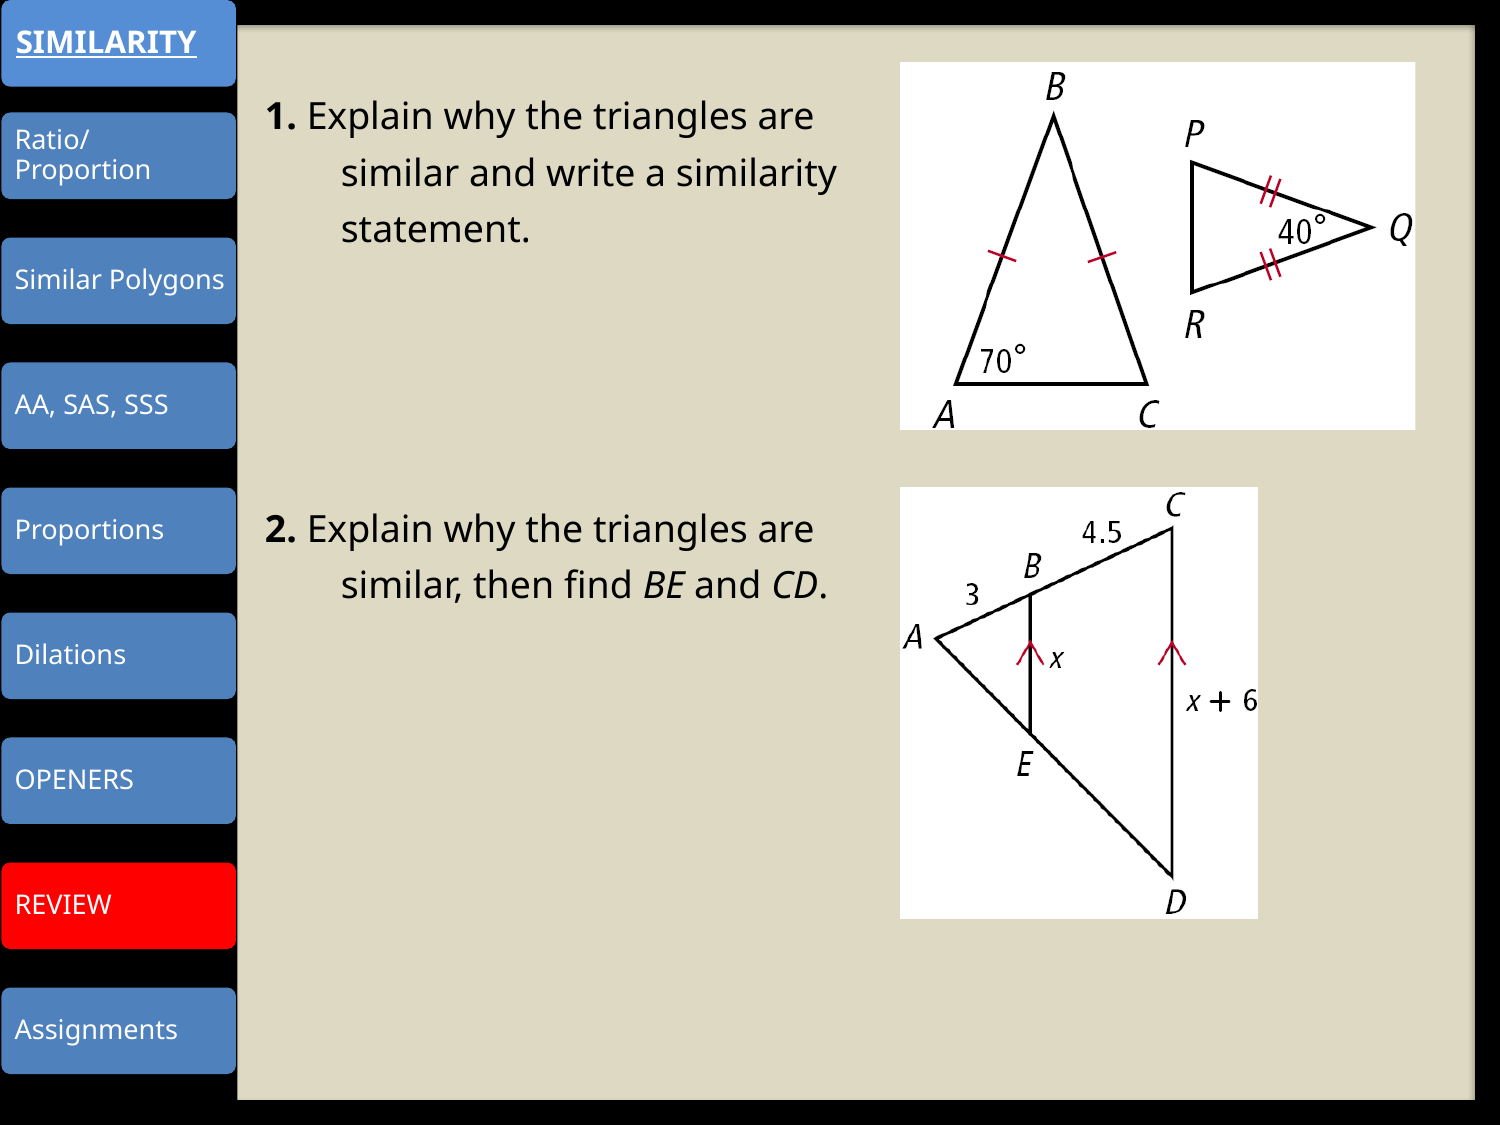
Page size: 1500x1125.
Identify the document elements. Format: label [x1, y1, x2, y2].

text_box [238, 0, 1500, 1125]
text_box [0, 0, 238, 1125]
